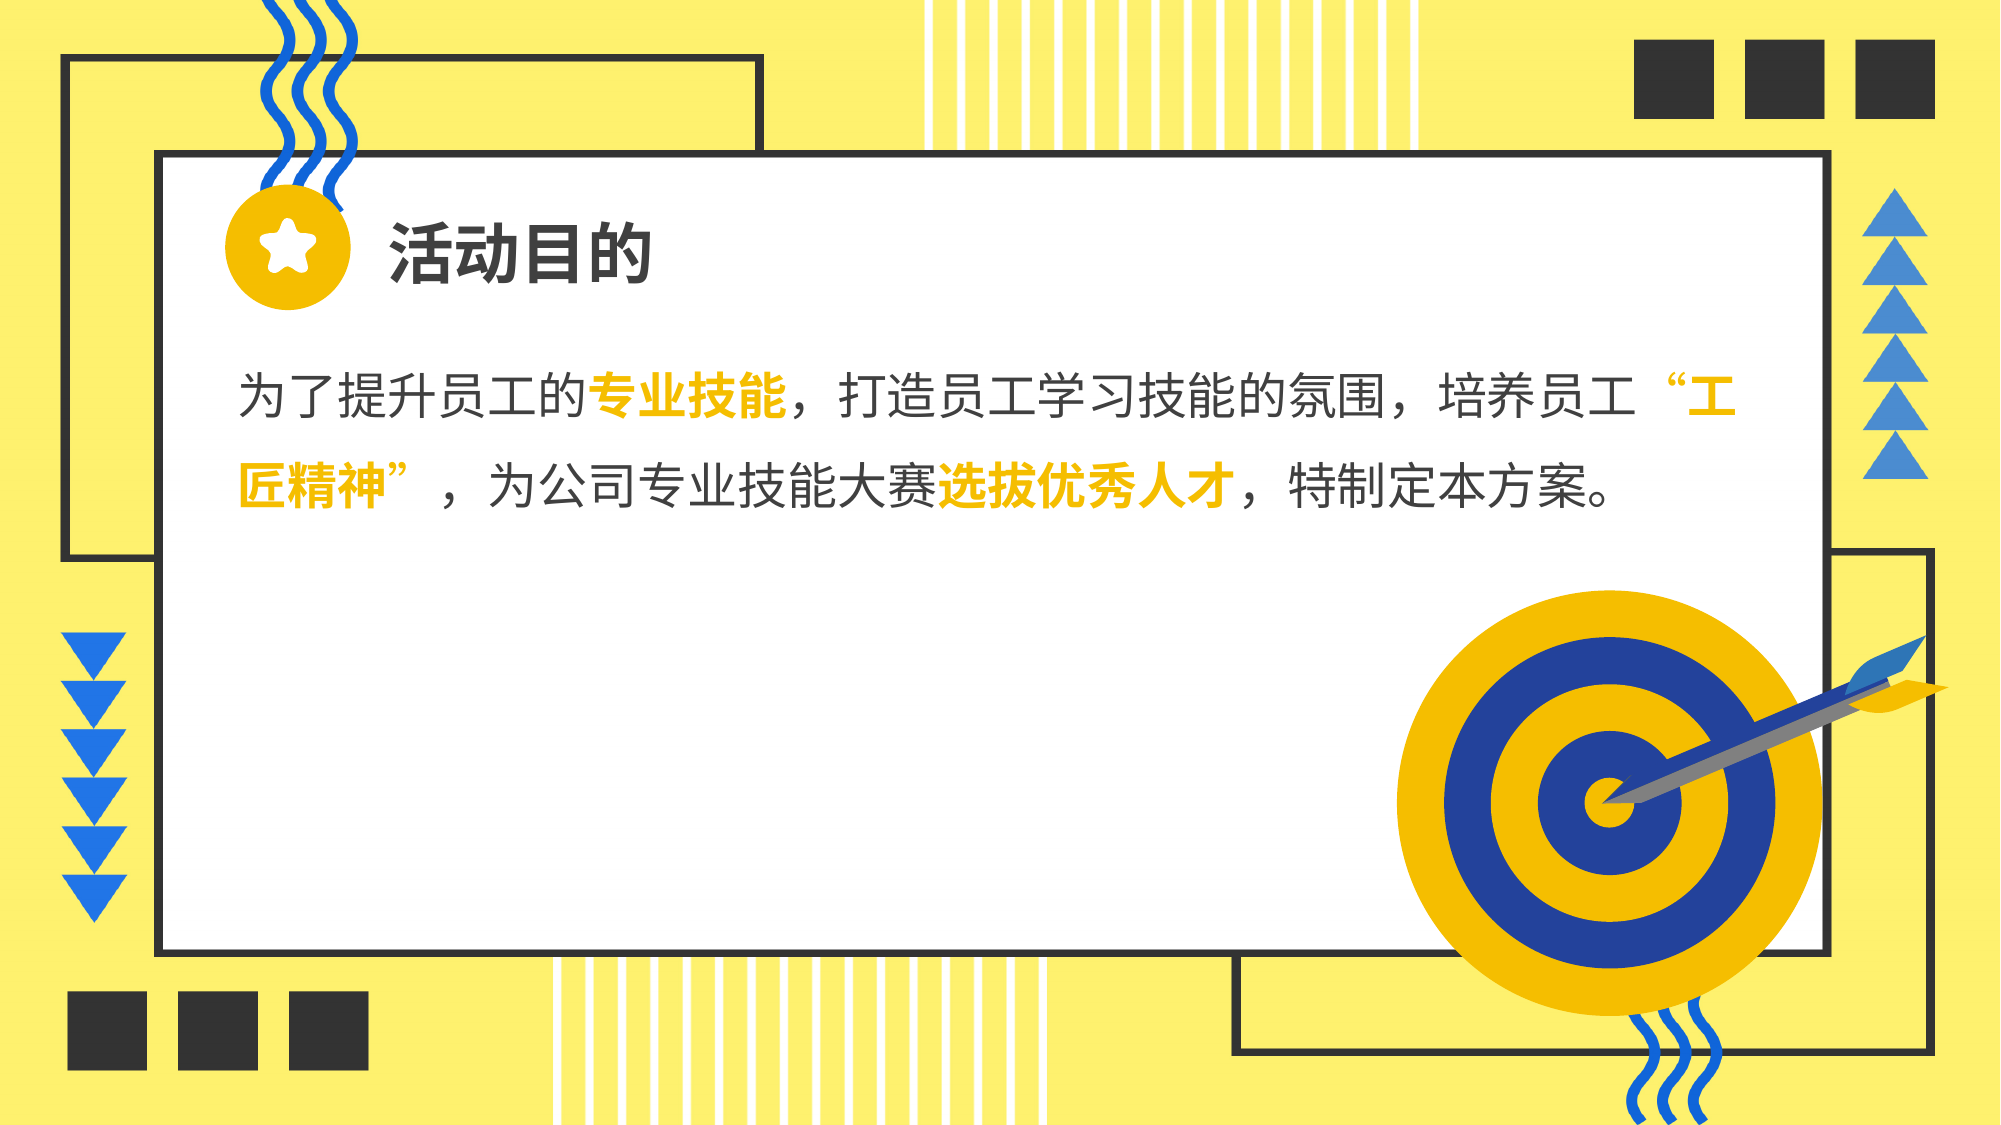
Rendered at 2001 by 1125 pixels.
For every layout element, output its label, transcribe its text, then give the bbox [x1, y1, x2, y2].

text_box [225, 184, 683, 311]
text_box 为了提升员工的专业技能，打造员工学习技能的氛围，培养员工“工匠精神”，为公司专业技能大赛选拔优秀人才，特制定本方案。 [222, 327, 1784, 522]
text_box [1396, 590, 1949, 1017]
picture [0, 0, 2001, 1125]
